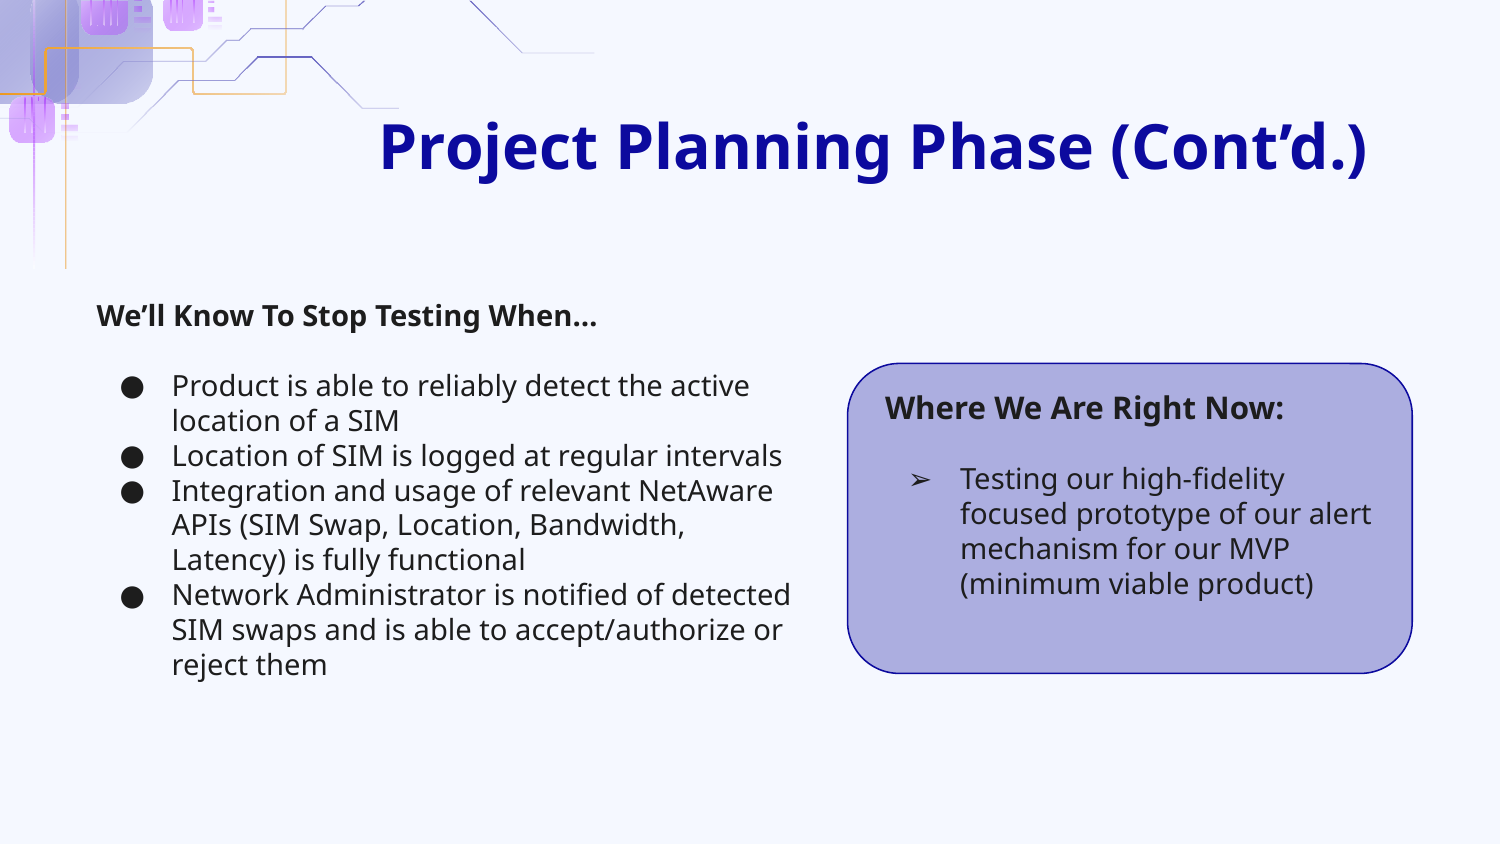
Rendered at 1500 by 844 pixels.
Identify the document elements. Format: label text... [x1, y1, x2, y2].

text_box Where We Are Right Now: Testing our high-fidelity focused prototype of our alert mechanism for our MVP (minimum viable product) [869, 373, 1413, 664]
title Project Planning Phase (Cont’d.) [363, 56, 1427, 233]
text_box [847, 363, 1391, 674]
text_box We’ll Know To Stop Testing When… Product is able to reliably detect the active location of a SIM Location of SIM is logged at regular intervals Integration and usage of relevant NetAware APIs (SIM Swap, Location, Bandwidth, Latency) is fully functional Network Administrator is notified of detected SIM swaps and is able to accept/authorize or reject them [81, 281, 810, 811]
